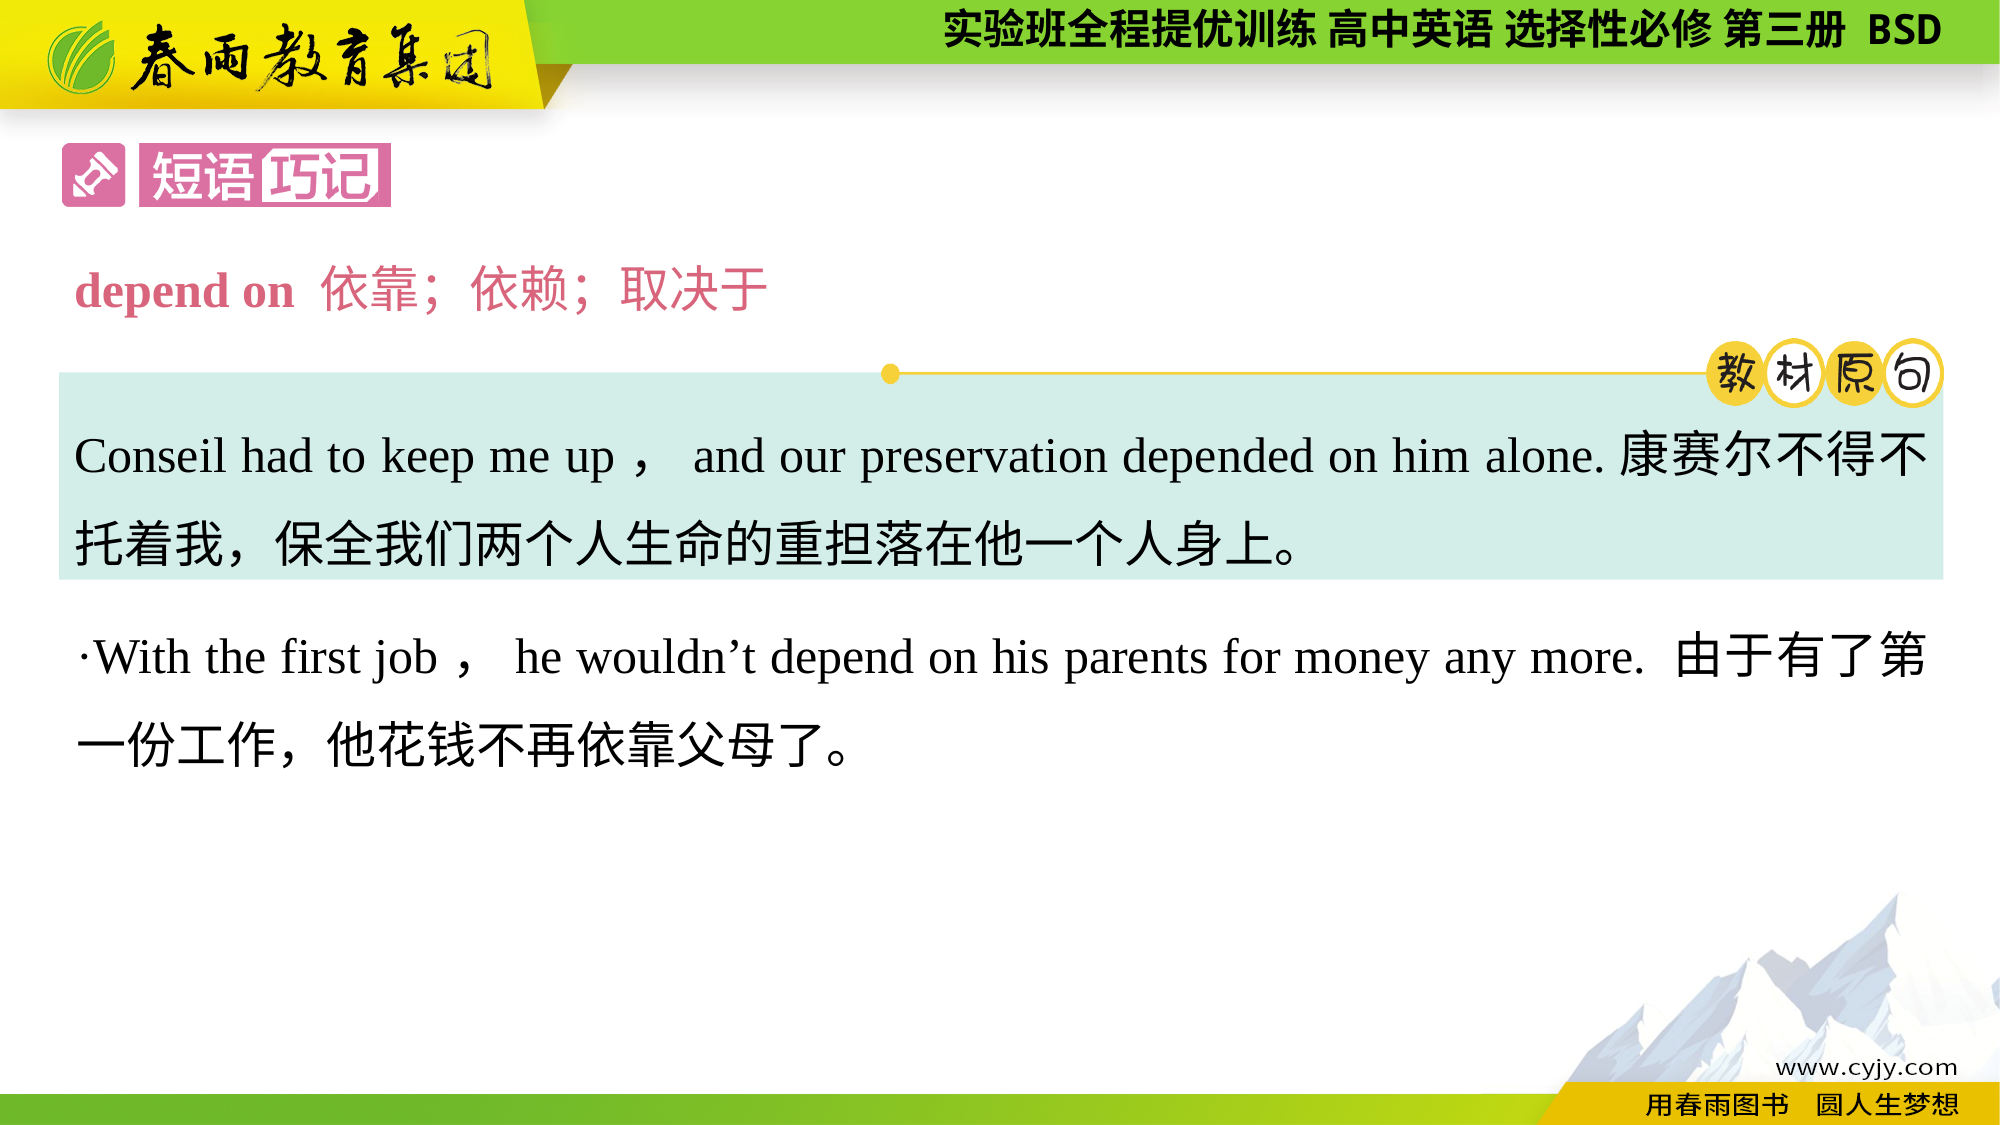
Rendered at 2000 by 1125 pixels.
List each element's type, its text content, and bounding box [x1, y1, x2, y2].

text_box Conseil had to keep me up，and our preservation depended on him alone.康赛尔不得不托着我，保全我们两个人生命的重担落在他一个人身上。 [59, 372, 1944, 580]
text_box ·With the first job，he wouldn’t depend on his parents for money any more. 由于有了第一份工作，他花钱不再依靠父母了。 [62, 586, 1944, 781]
list depend on 依靠；依赖；取决于 [59, 219, 1944, 315]
picture [0, 0, 2000, 1125]
